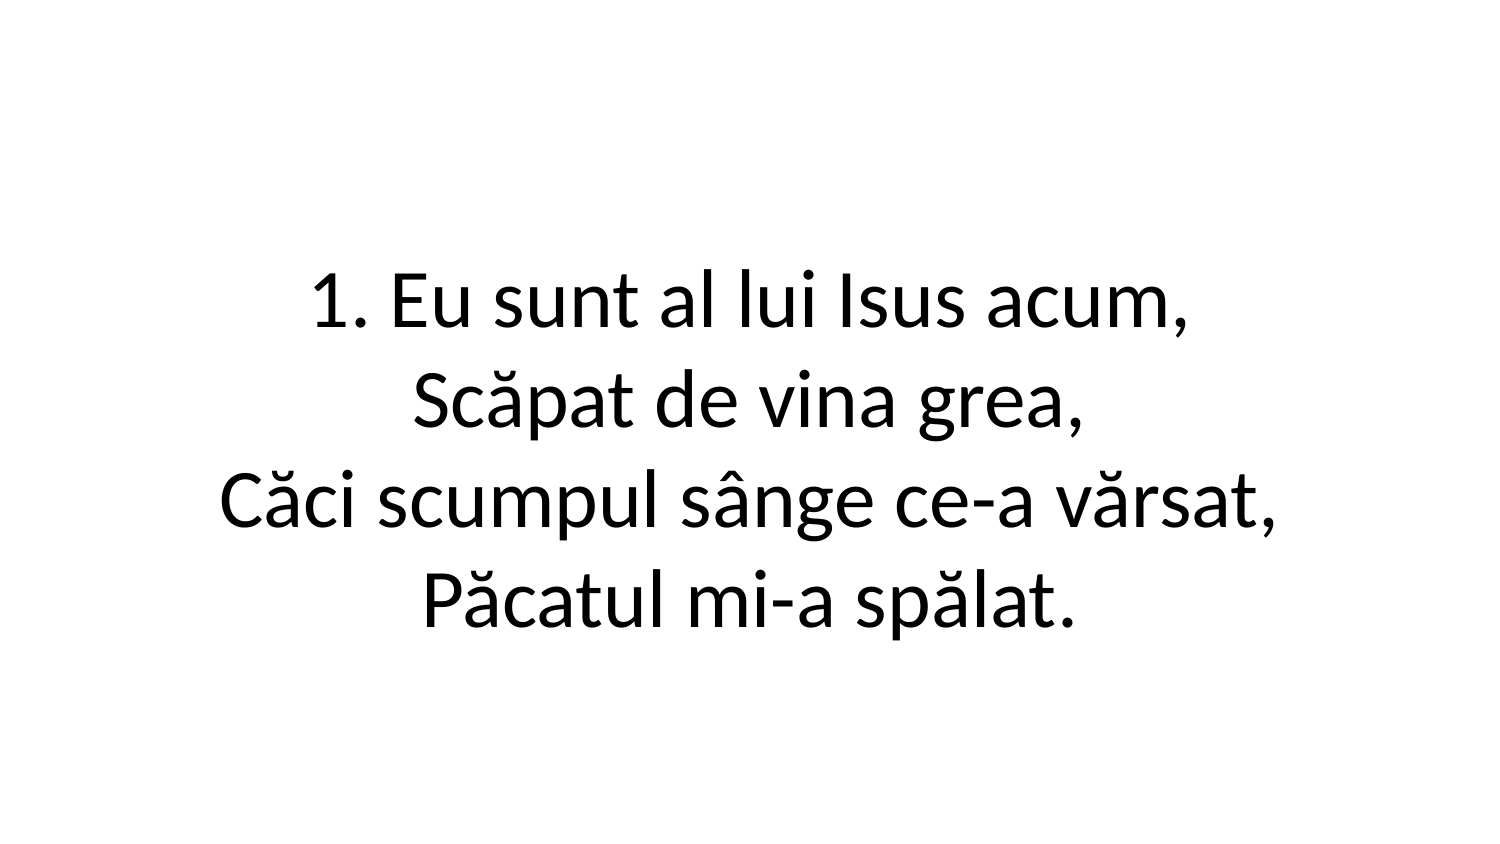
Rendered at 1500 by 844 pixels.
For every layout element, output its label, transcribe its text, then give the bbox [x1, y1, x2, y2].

text_box 1. Eu sunt al lui Isus acum, Scăpat de vina grea, Căci scumpul sânge ce-a vărsat, Păcatul mi-a spălat. [204, 192, 1296, 652]
